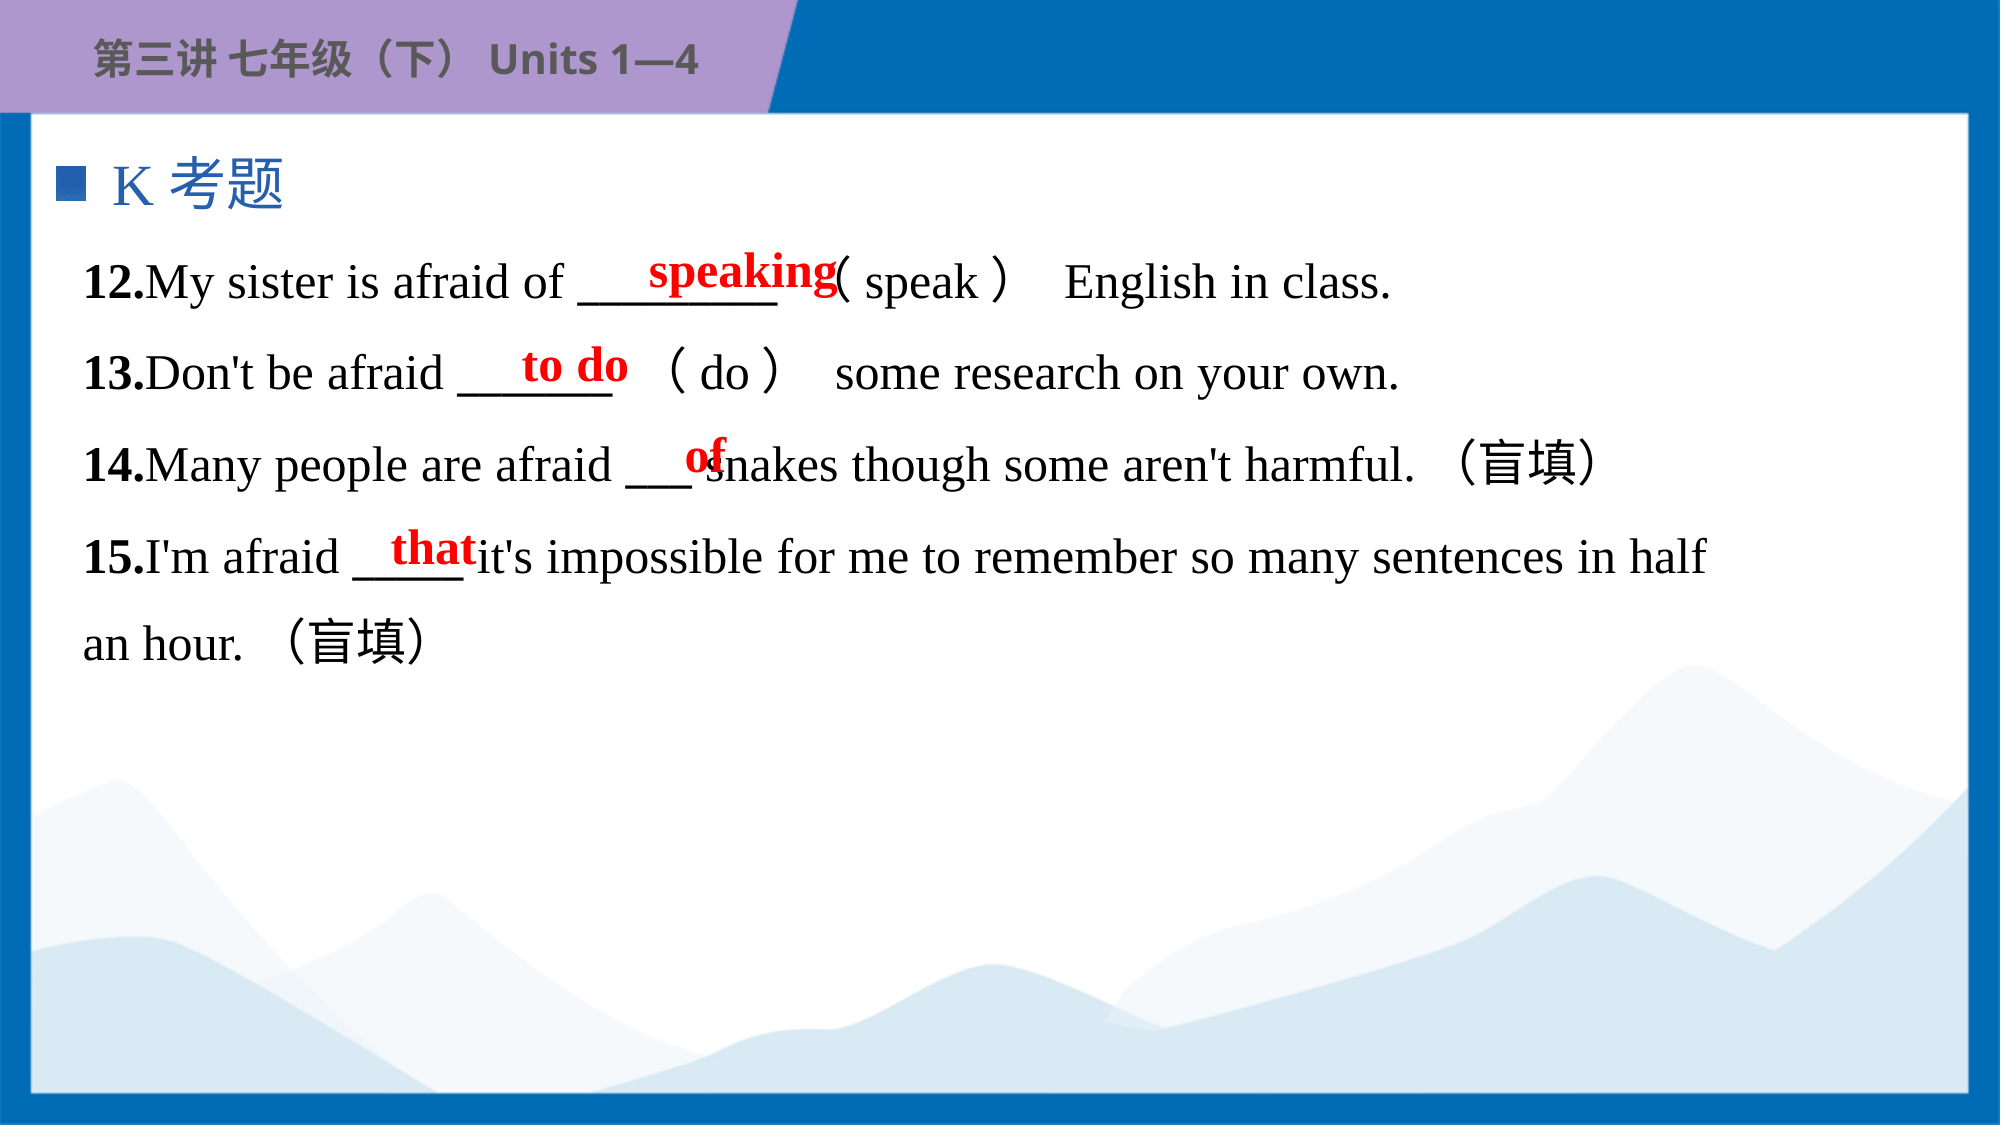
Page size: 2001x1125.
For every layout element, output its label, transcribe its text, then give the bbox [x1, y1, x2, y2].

picture [0, 0, 2000, 1125]
text_box speaking [630, 210, 856, 289]
text_box to do [497, 303, 654, 382]
text_box K考题 [112, 146, 1917, 216]
text_box 12.My sister is afraid of _________ （speak） English in class. 13.Don't be afraid _______ （do） some research on your own. 14.Many people are afraid ___ snakes though some aren't harmful.（盲填） 15.I'm afraid _____ it's impossible for me to remember so many sentences in half an hour.（盲填） [82, 216, 1917, 662]
text_box of [666, 395, 745, 474]
text_box that [372, 487, 495, 566]
